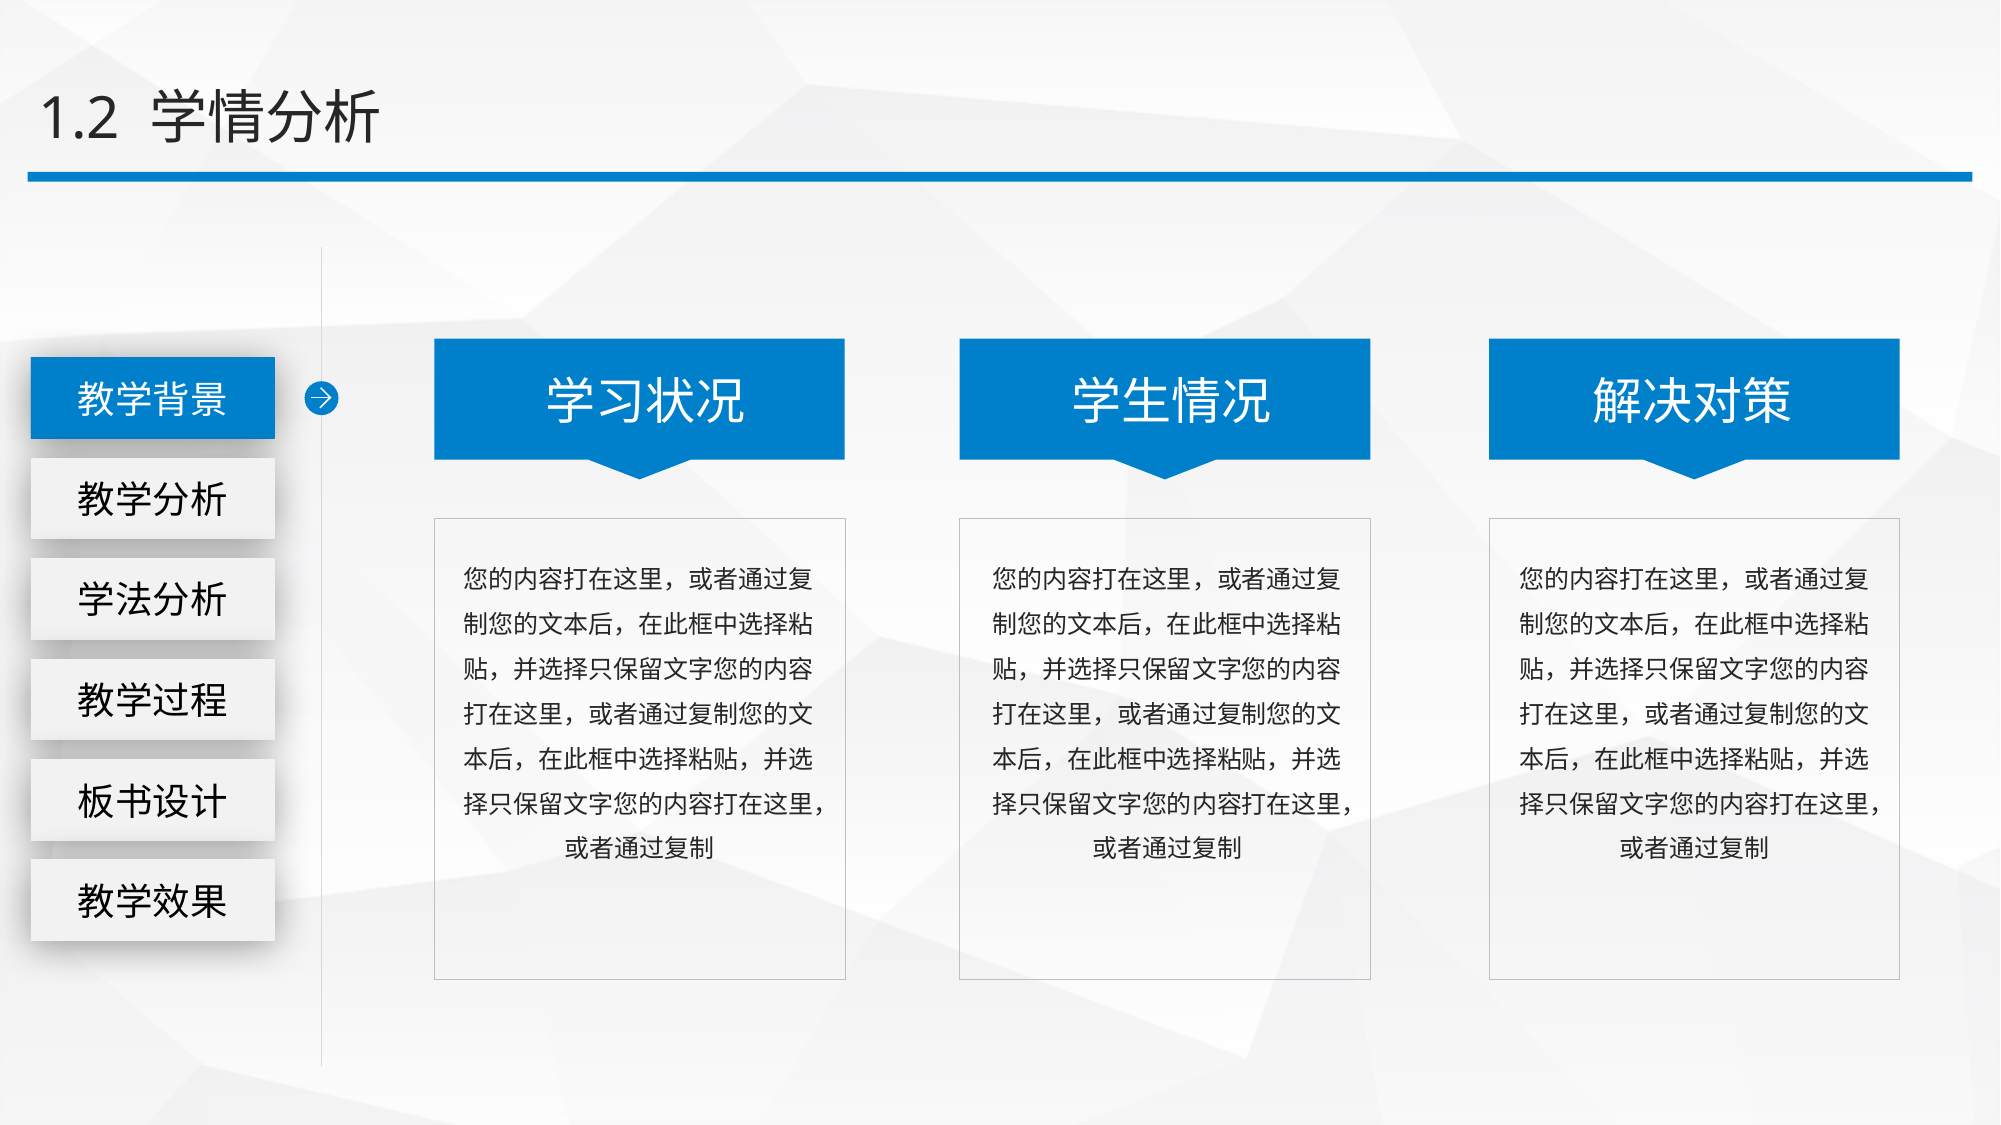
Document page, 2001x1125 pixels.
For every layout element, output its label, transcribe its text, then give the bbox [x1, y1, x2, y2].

text_box 教学效果 [30, 859, 275, 941]
text_box 学习状况 [530, 362, 761, 438]
text_box [1489, 338, 1900, 480]
text_box 学法分析 [30, 558, 275, 640]
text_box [304, 381, 339, 416]
text_box 学生情况 [1057, 362, 1287, 438]
text_box 解决对策 [1578, 362, 1808, 438]
text_box 教学过程 [30, 659, 275, 740]
text_box [959, 518, 1371, 980]
text_box [434, 518, 845, 980]
text_box [1489, 518, 1900, 980]
text_box 您的内容打在这里，或者通过复制您的文本后，在此框中选择粘贴，并选择只保留文字您的内容打在这里，或者通过复制您的文本后，在此框中选择粘贴，并选择只保留文字您的内容打在这里，或者通过复制 [442, 541, 836, 871]
picture [0, 0, 2000, 1125]
text_box 您的内容打在这里，或者通过复制您的文本后，在此框中选择粘贴，并选择只保留文字您的内容打在这里，或者通过复制您的文本后，在此框中选择粘贴，并选择只保留文字您的内容打在这里，或者通过复制 [1497, 541, 1891, 871]
text_box 教学背景 [30, 357, 275, 439]
text_box 板书设计 [30, 759, 275, 841]
text_box [434, 338, 845, 480]
text_box [959, 338, 1371, 480]
text_box 您的内容打在这里，或者通过复制您的文本后，在此框中选择粘贴，并选择只保留文字您的内容打在这里，或者通过复制您的文本后，在此框中选择粘贴，并选择只保留文字您的内容打在这里，或者通过复制 [970, 541, 1364, 871]
text_box [26, 171, 1973, 183]
text_box 教学分析 [30, 458, 275, 539]
text_box 1.2 学情分析 [23, 73, 794, 158]
